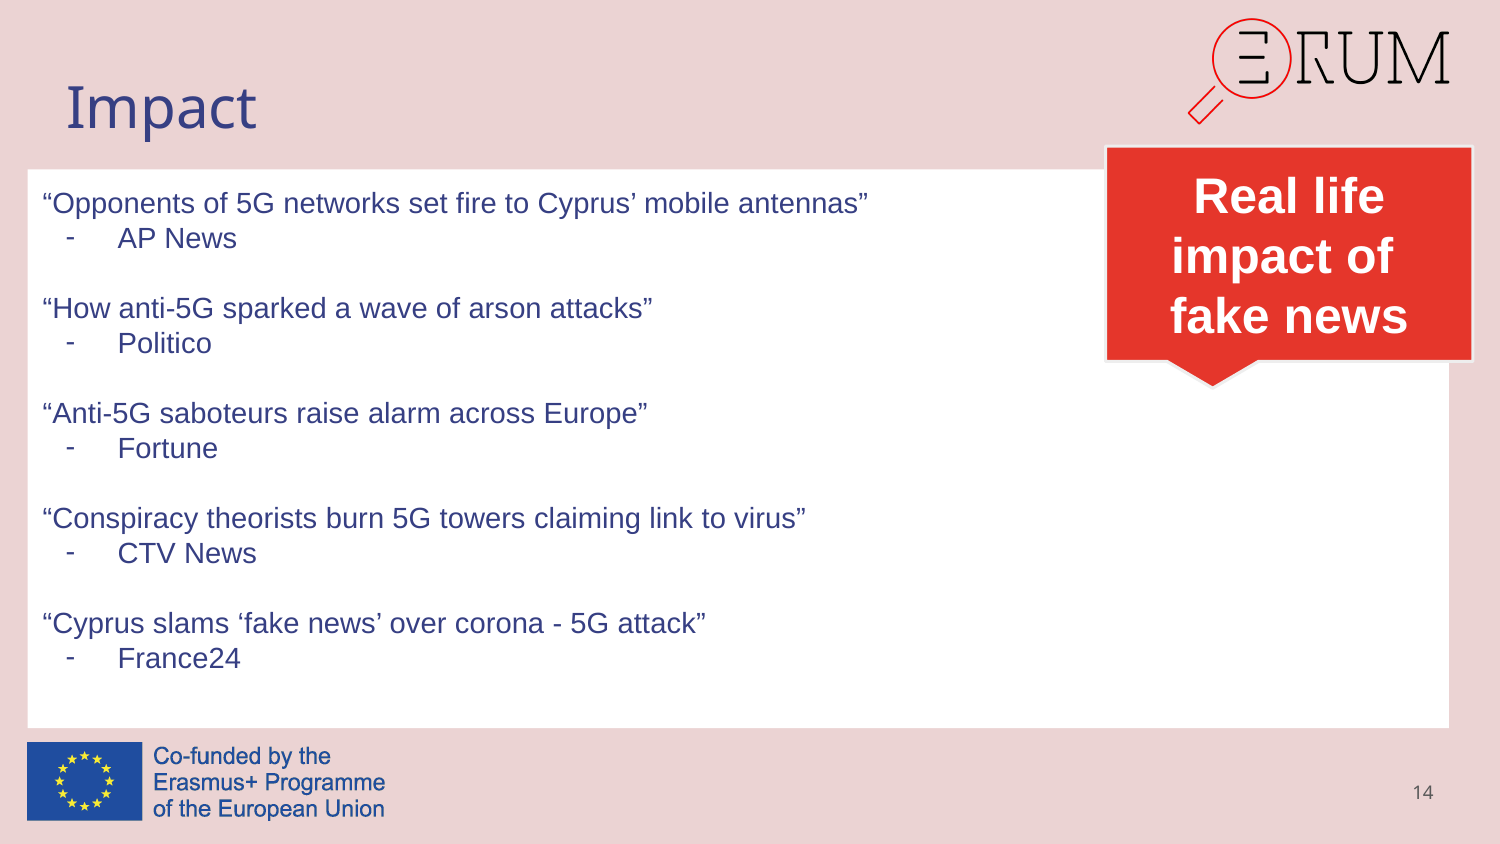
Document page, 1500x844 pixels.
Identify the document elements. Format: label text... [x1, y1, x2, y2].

picture [27, 742, 385, 821]
picture [1136, 0, 1500, 137]
list “Opponents of 5G networks set fire to Cyprus’ mobile antennas” AP News “How anti-5G sparked a wave of arson attacks” Politico “Anti-5G saboteurs raise alarm across Europe” Fortune “Conspiracy theorists burn 5G towers claiming link to virus” CTV News “Cyprus slams ‘fake news’ over corona - 5G attack” France24 [27, 169, 1449, 729]
text_box Real life impact of fake news [1105, 146, 1473, 389]
slide_number 14 [1358, 761, 1449, 826]
title Impact [51, 55, 1168, 150]
